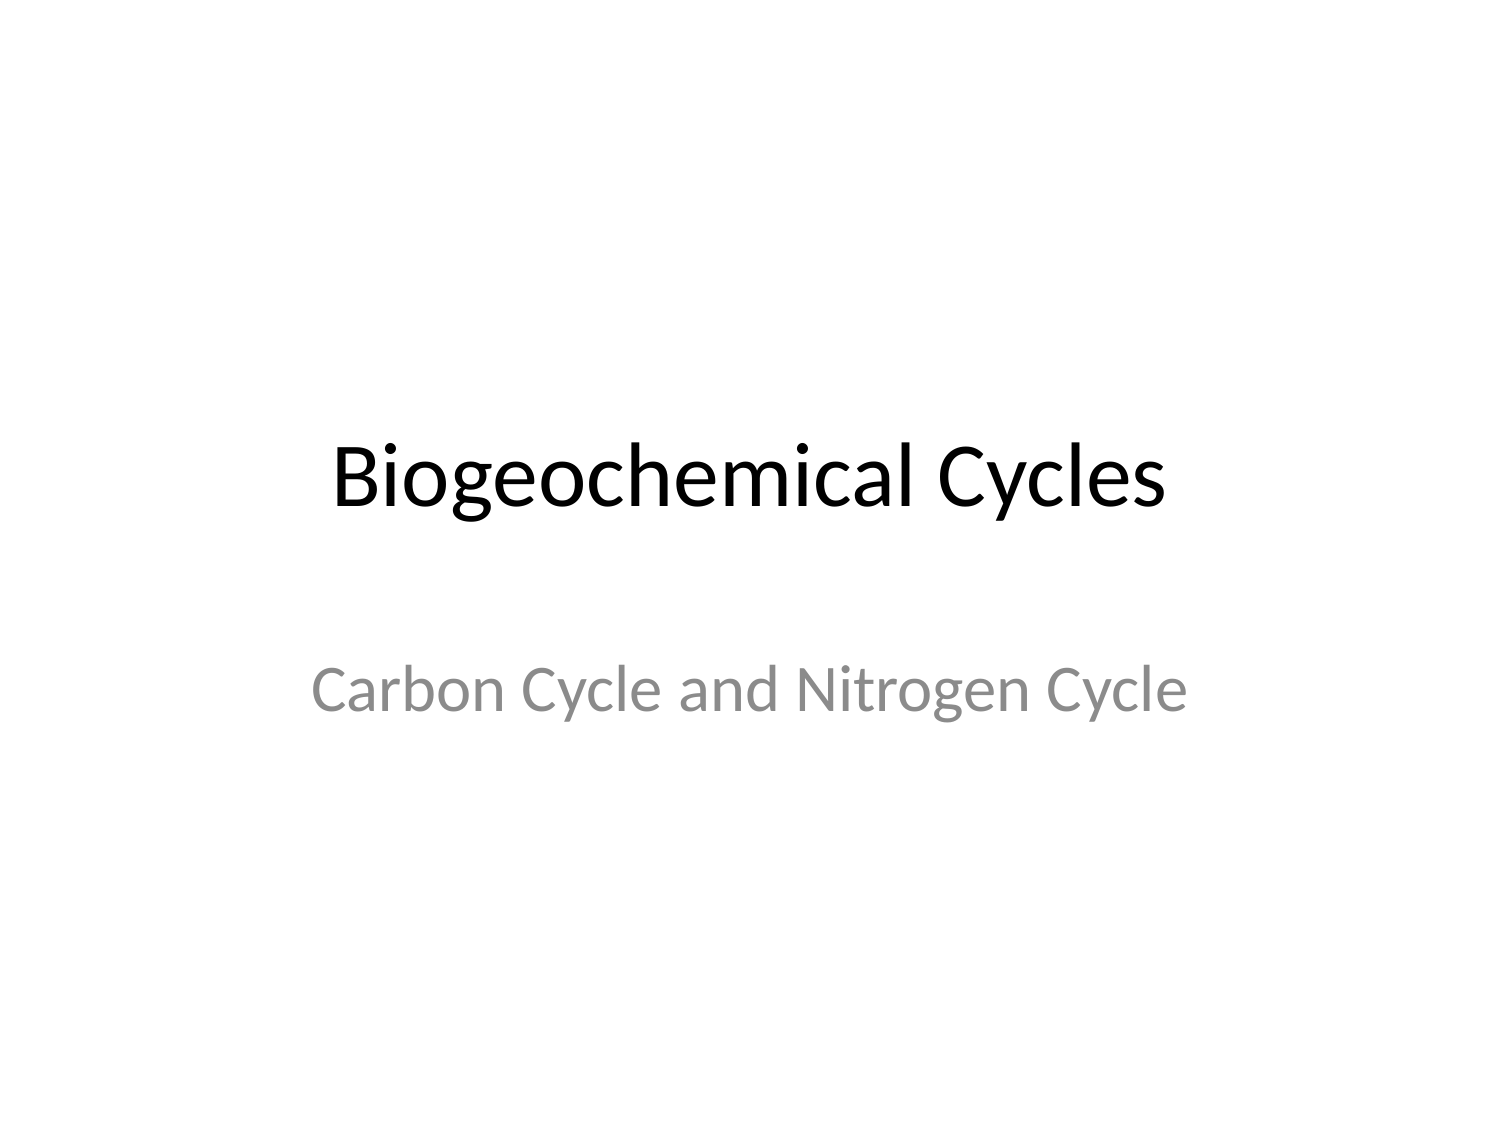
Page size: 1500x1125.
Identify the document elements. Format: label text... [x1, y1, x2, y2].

subtitle Carbon Cycle and Nitrogen Cycle [225, 637, 1275, 925]
title Biogeochemical Cycles [112, 349, 1388, 591]
